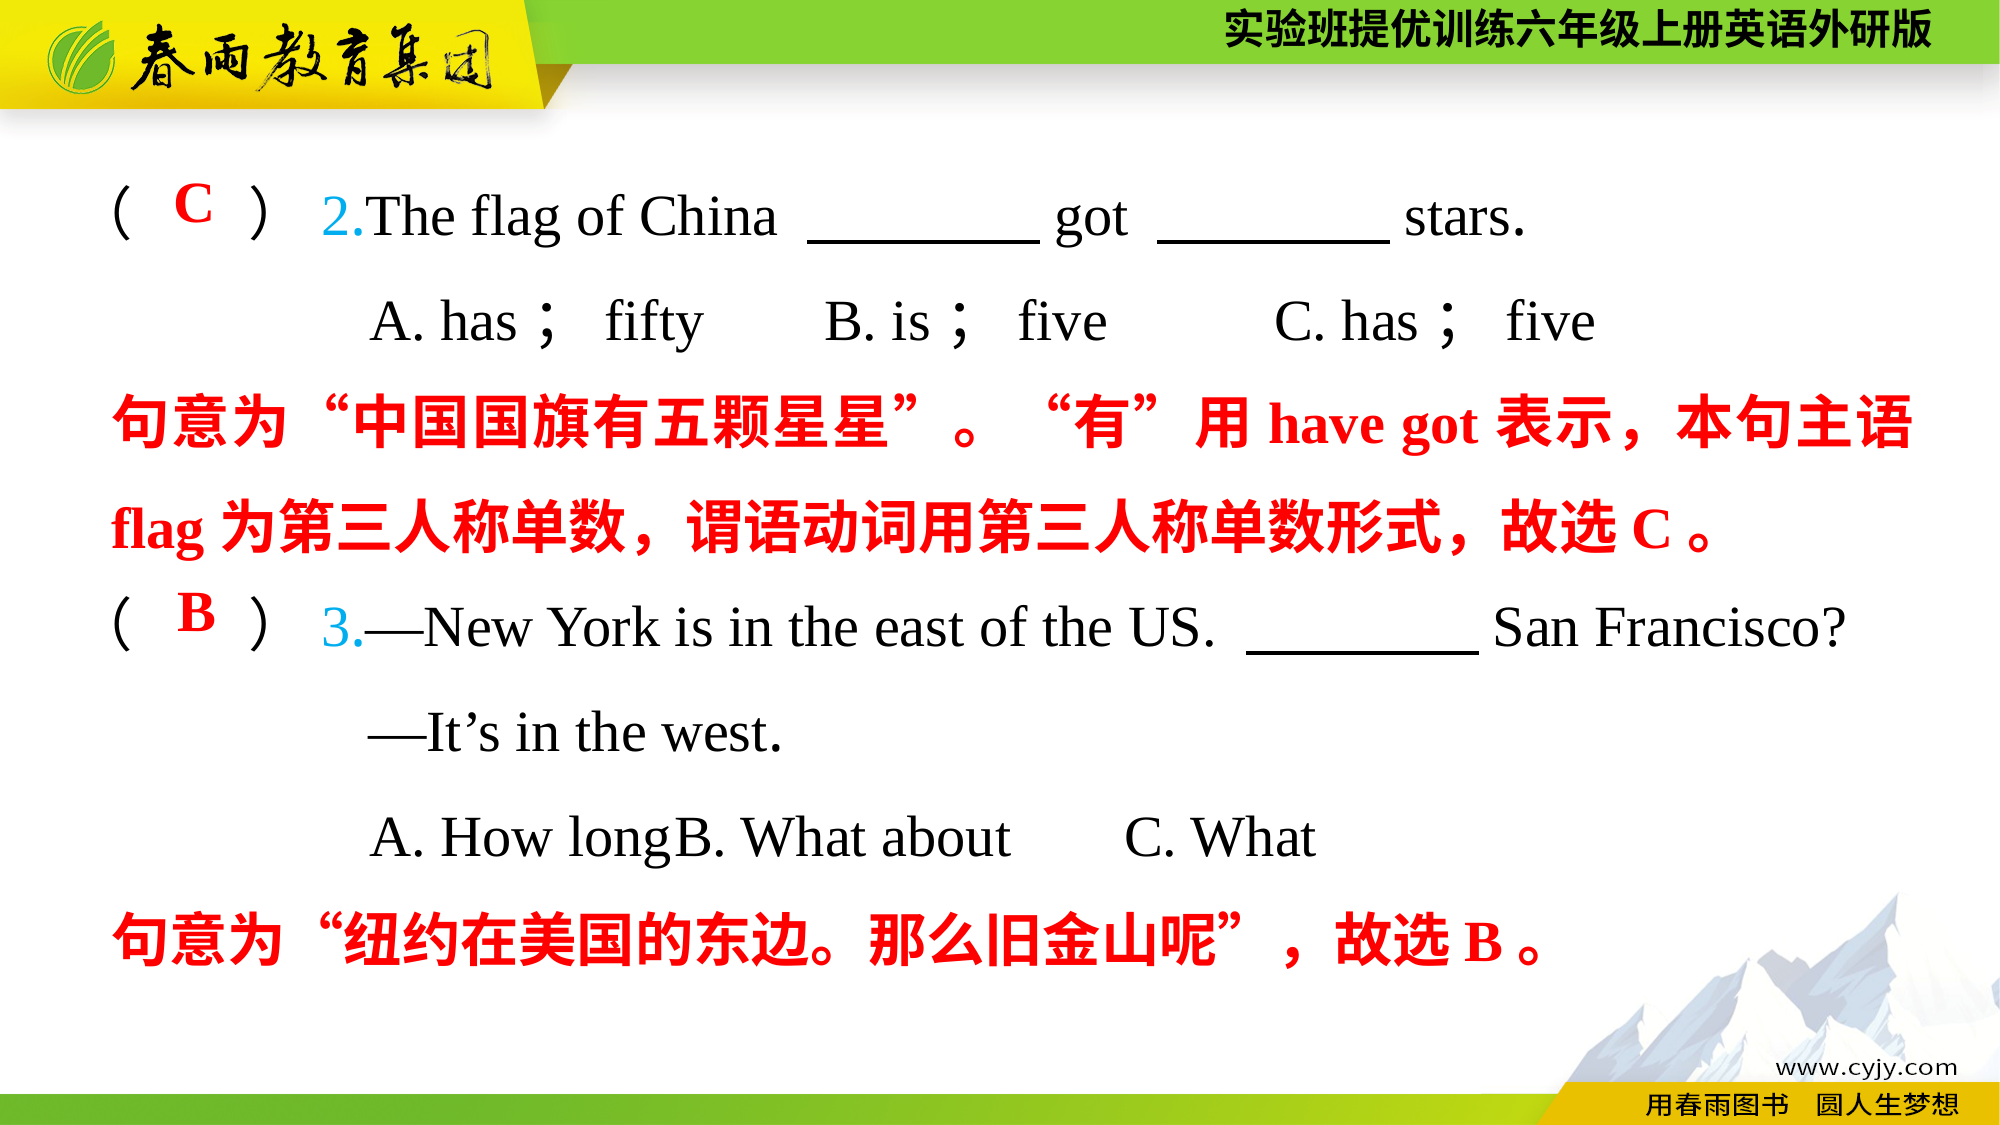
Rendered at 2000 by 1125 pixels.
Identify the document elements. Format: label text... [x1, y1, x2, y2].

picture [0, 0, 2000, 1125]
text_box （ ）3.—New York is in the east of the US. San Francisco? —It’s in the west. A. How long B. What about C. What [59, 545, 1944, 876]
text_box 句意为“纽约在美国的东边。那么旧金山呢”，故选B。 [96, 860, 1944, 981]
text_box 句意为“中国国旗有五颗星星”。“有”用have got表示，本句主语flag为第三人称单数，谓语动词用第三人称单数形式，故选C。 [96, 342, 1944, 545]
list （ ）2.The flag of China got stars. A. has；fifty B. is；five C. has；five [59, 134, 1944, 362]
text_box C [158, 156, 244, 242]
text_box B [162, 565, 232, 651]
